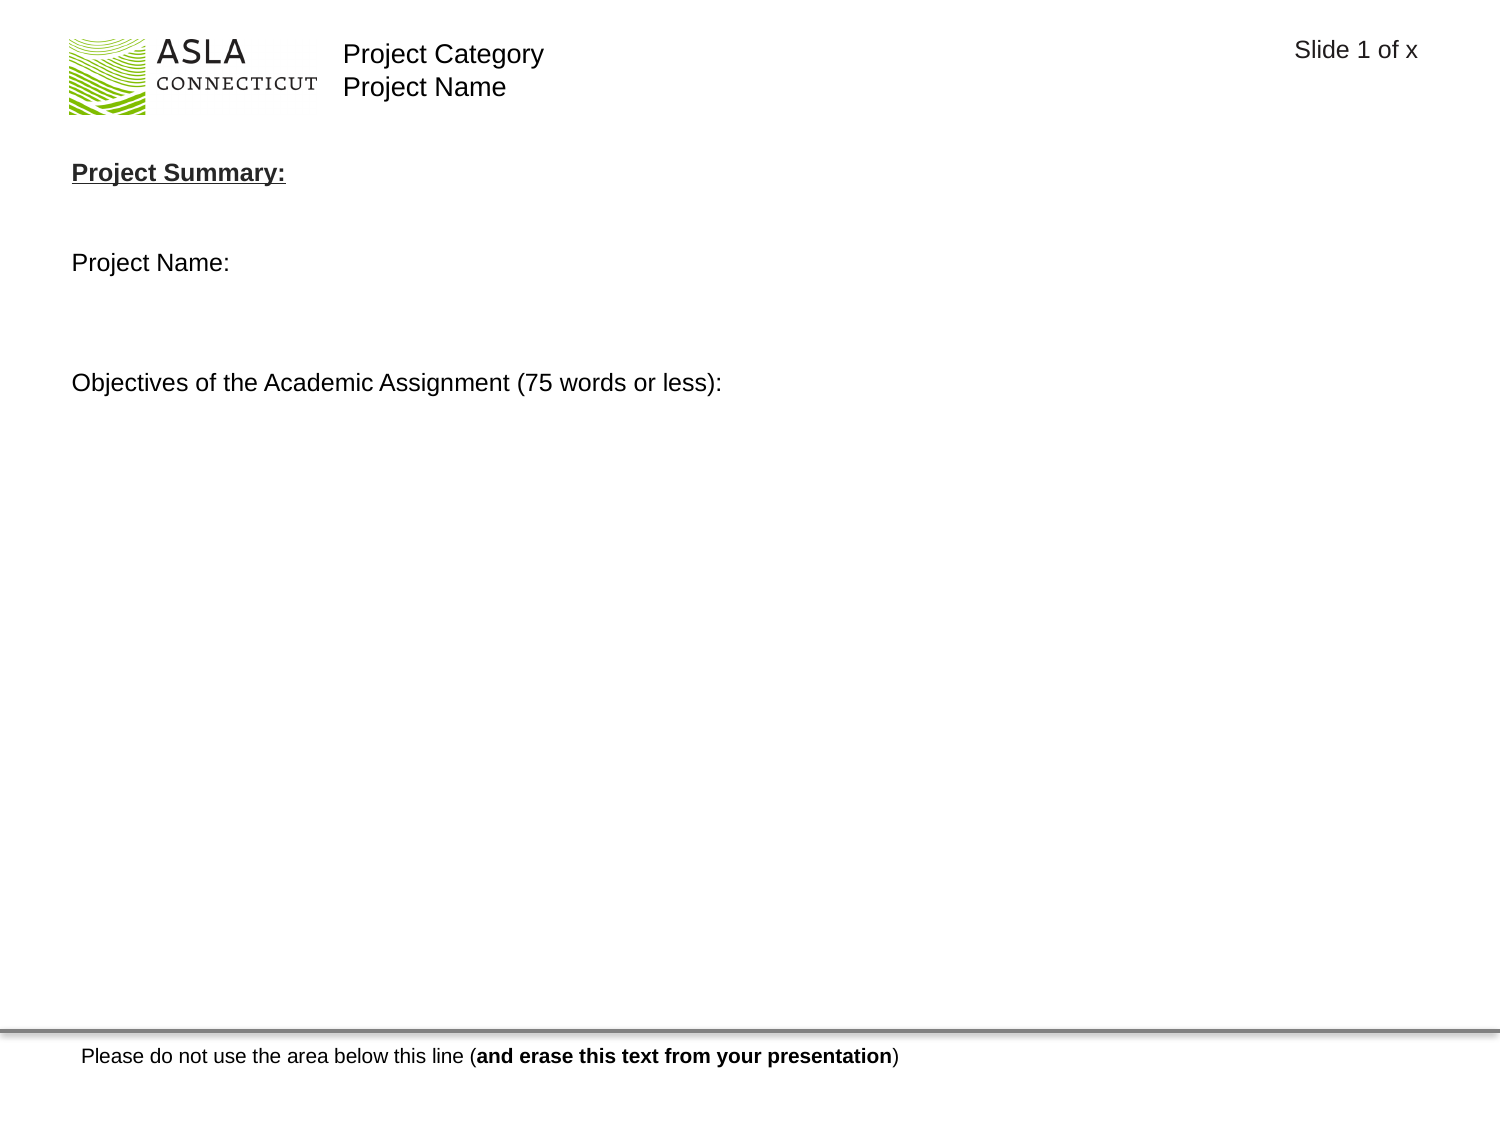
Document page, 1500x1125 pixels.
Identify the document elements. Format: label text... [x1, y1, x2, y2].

text_box Project Category Project Name [328, 38, 966, 101]
text_box Project Summary: Project Name: Objectives of the Academic Assignment (75 words or less): [56, 152, 1381, 404]
text_box Please do not use the area below this line (and erase this text from your presentation) [66, 1039, 915, 1075]
picture [69, 38, 317, 116]
text_box Slide 1 of x [1275, 25, 1431, 73]
